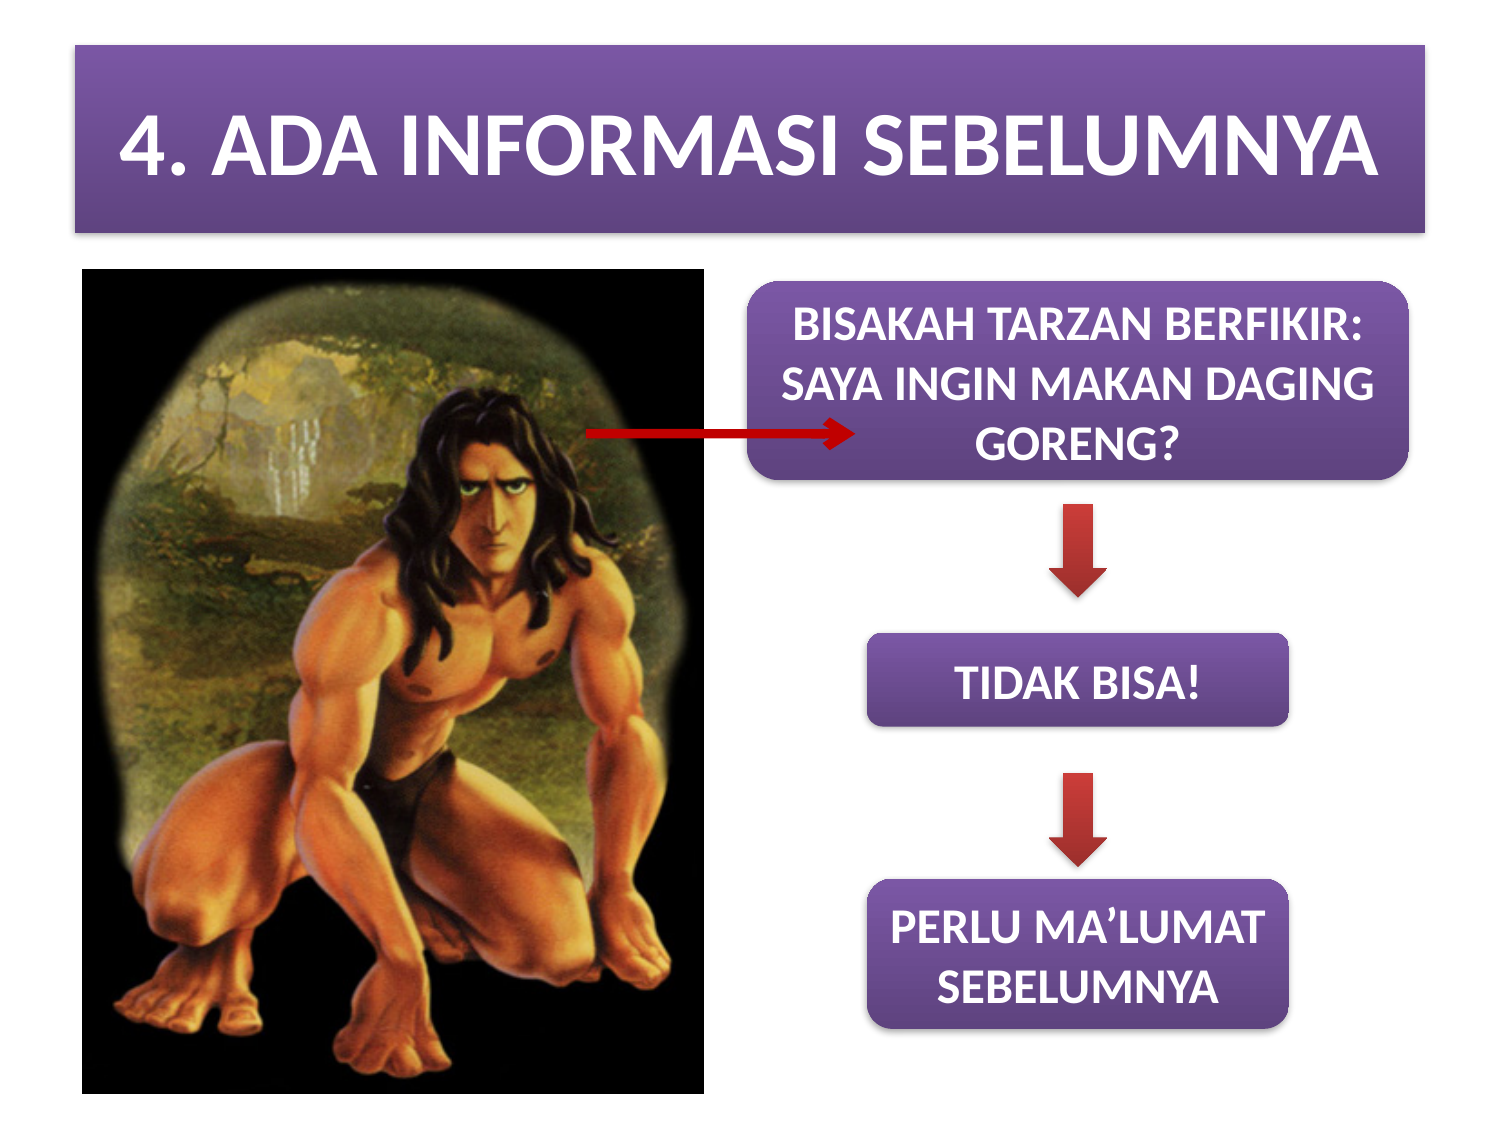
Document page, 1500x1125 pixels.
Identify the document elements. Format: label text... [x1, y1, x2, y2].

text_box [1048, 503, 1108, 598]
title 4. ADA INFORMASI SEBELUMNYA [75, 45, 1425, 233]
text_box BISAKAH TARZAN BERFIKIR: SAYA INGIN MAKAN DAGING GORENG? [746, 281, 1410, 481]
picture [81, 269, 704, 1094]
text_box TIDAK BISA! [867, 632, 1289, 727]
text_box PERLU MA’LUMAT SEBELUMNYA [867, 878, 1289, 1029]
text_box [1048, 773, 1108, 868]
